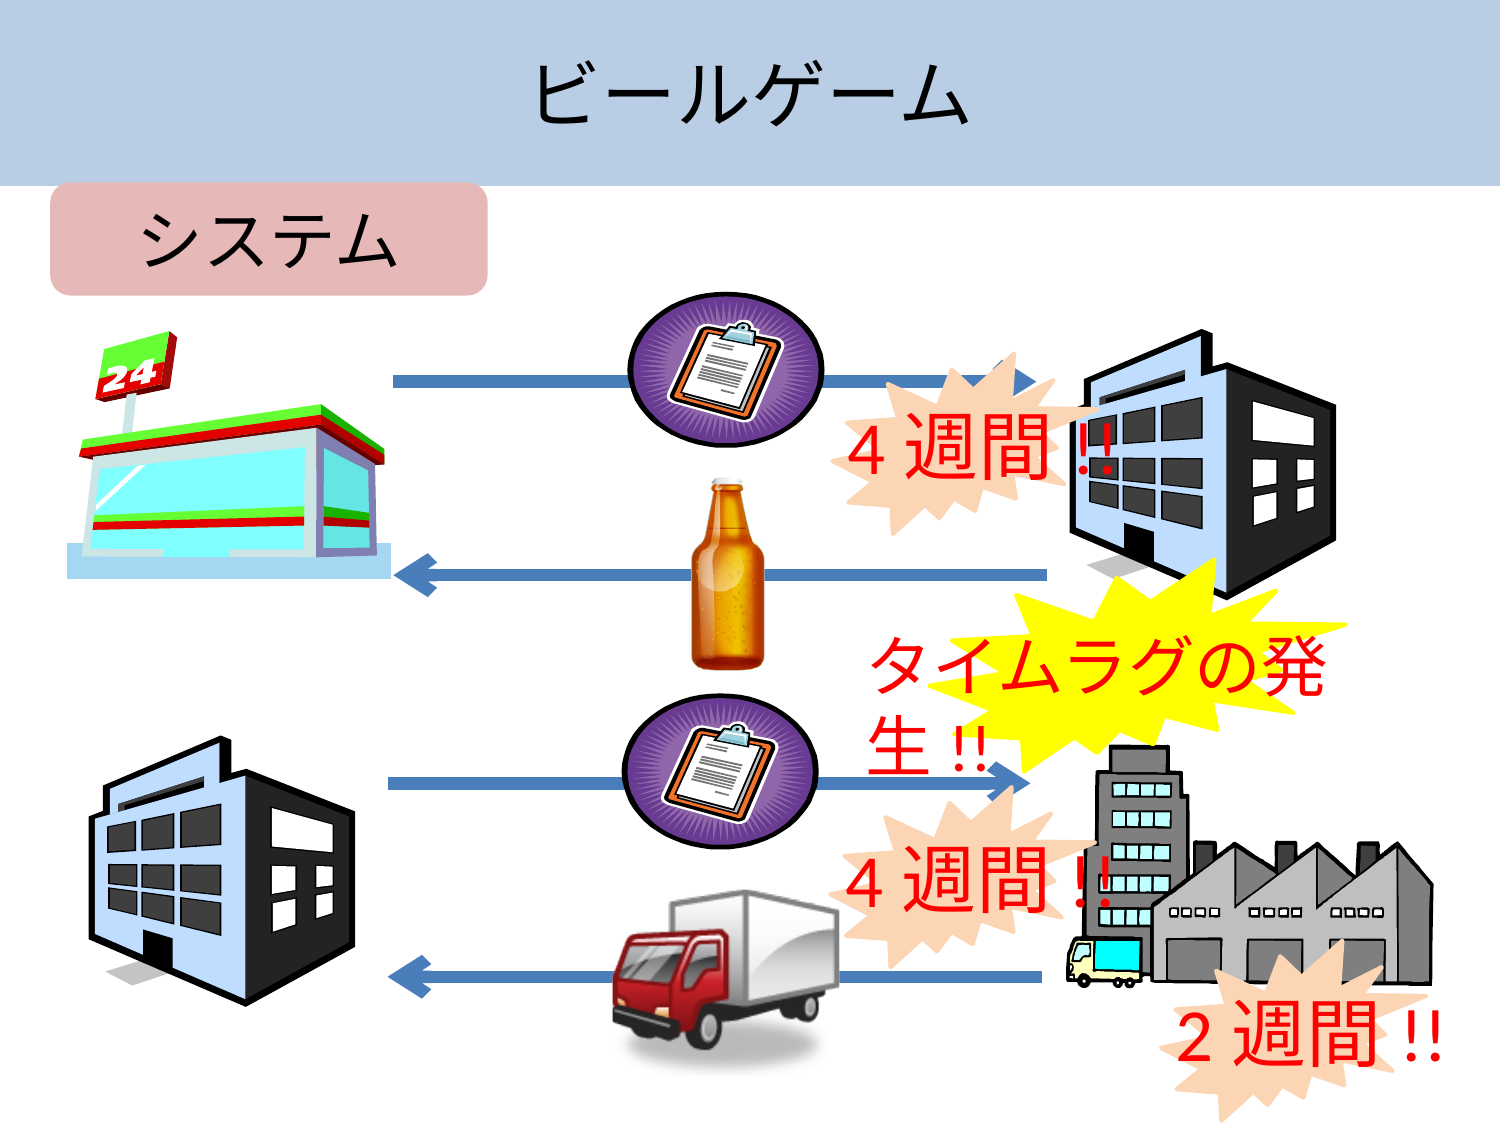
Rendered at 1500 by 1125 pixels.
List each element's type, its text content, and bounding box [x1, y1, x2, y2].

text_box システム [50, 182, 488, 293]
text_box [830, 786, 1152, 968]
text_box ビールゲーム [0, 0, 1500, 186]
picture [598, 830, 845, 1077]
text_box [1160, 940, 1483, 1121]
text_box タイムラグの発生!! [1041, 617, 1424, 785]
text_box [832, 353, 1155, 535]
picture [1065, 743, 1436, 991]
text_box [64, 290, 1337, 681]
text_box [88, 692, 1042, 1007]
